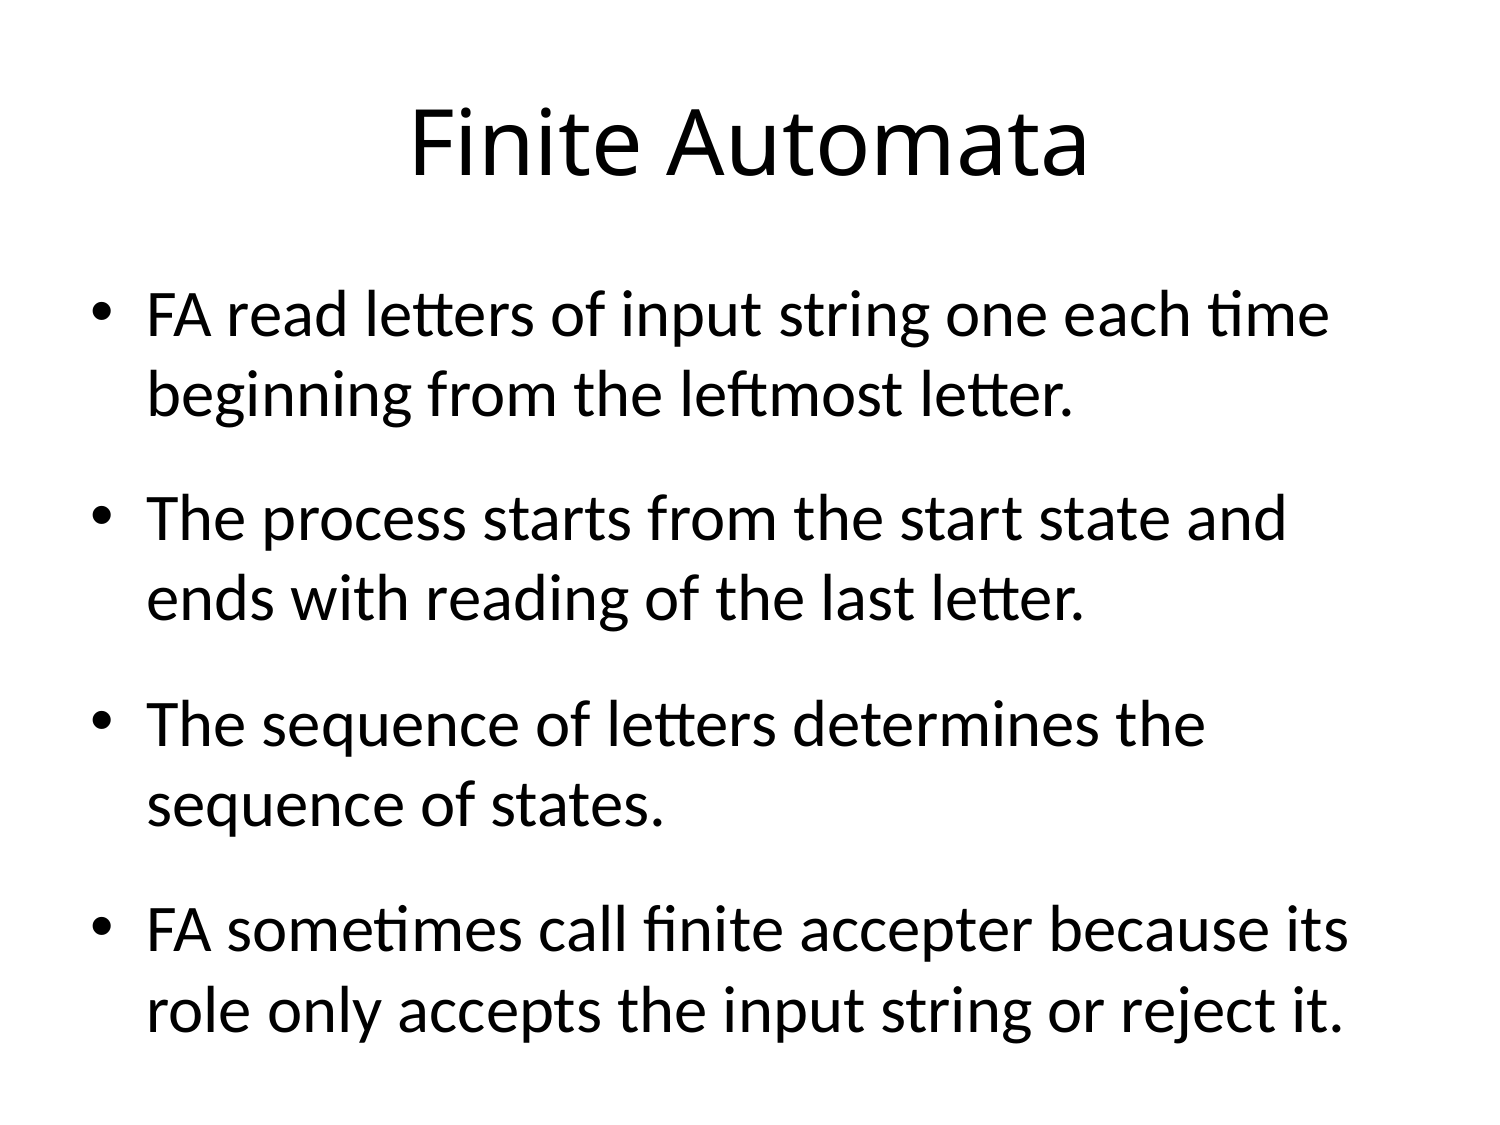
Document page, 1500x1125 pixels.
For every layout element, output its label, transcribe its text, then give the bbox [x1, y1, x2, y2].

list FA read letters of input string one each time beginning from the leftmost letter. The process starts from the start state and ends with reading of the last letter. The sequence of letters determines the sequence of states. FA sometimes call finite accepter because its role only accepts the input string or reject it. [75, 262, 1425, 1088]
title Finite Automata [75, 45, 1425, 233]
